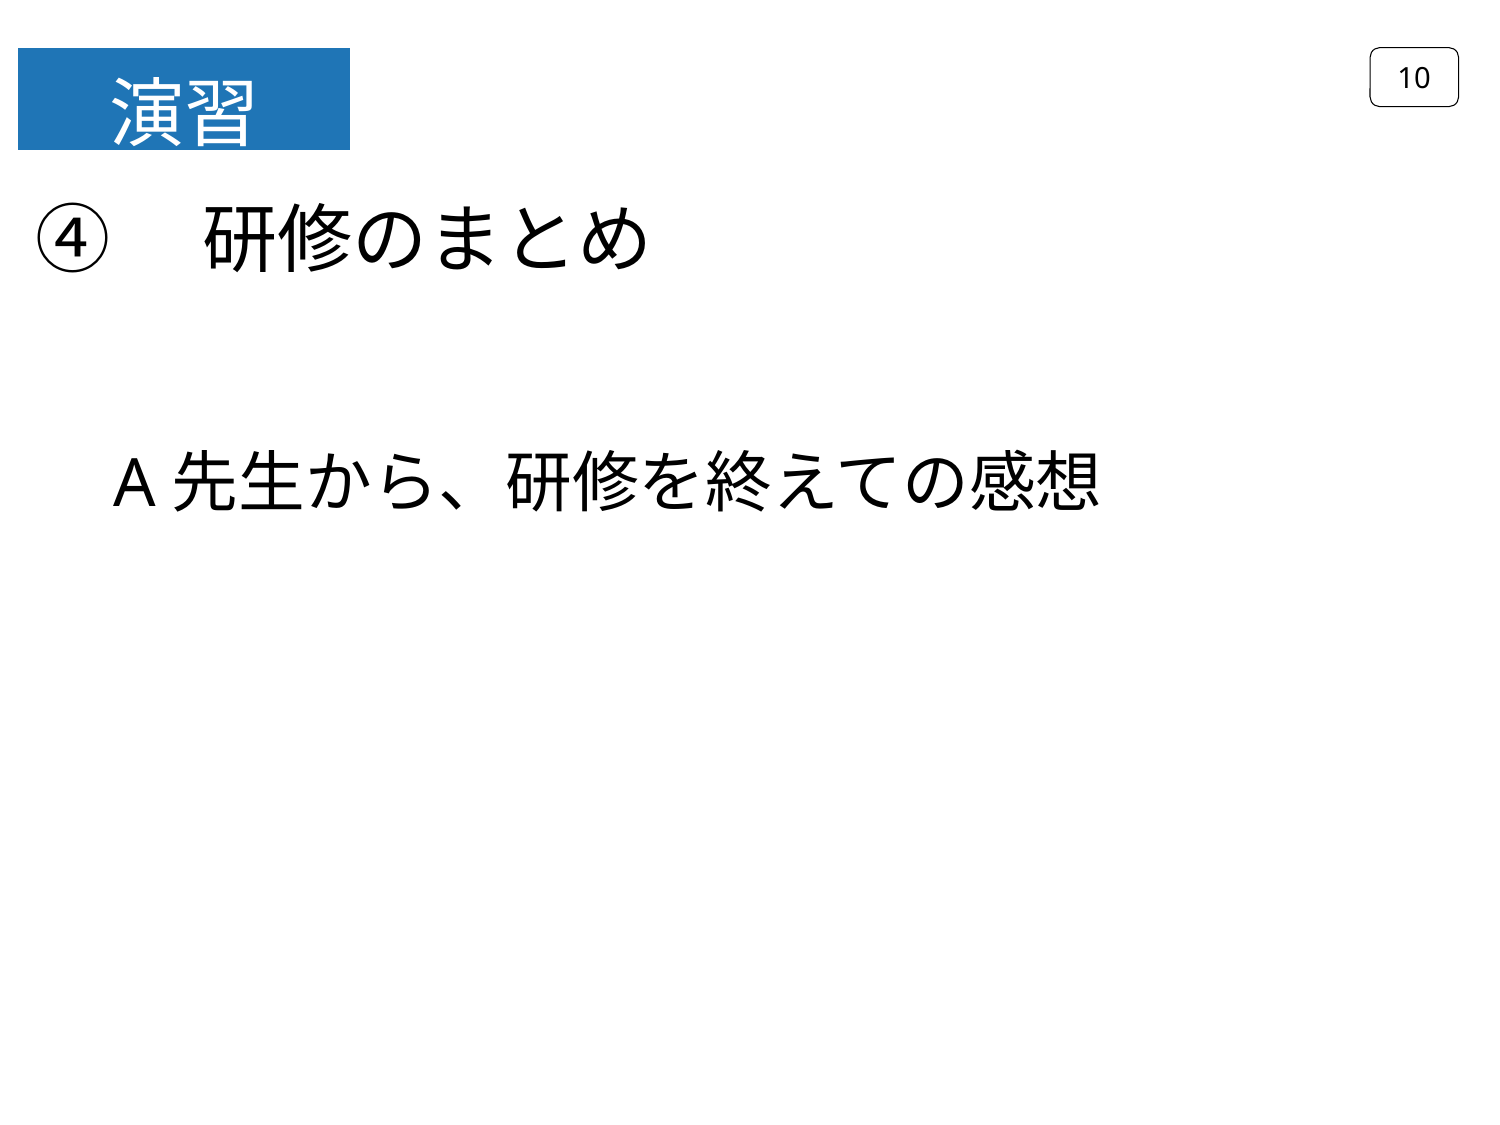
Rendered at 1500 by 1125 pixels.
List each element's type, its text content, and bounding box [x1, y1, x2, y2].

text_box ④ 研修のまとめ [20, 184, 1460, 290]
text_box A先生から、研修を終えての感想 [15, 432, 1482, 528]
text_box 10 [1368, 46, 1460, 108]
text_box 演習 [18, 48, 350, 150]
